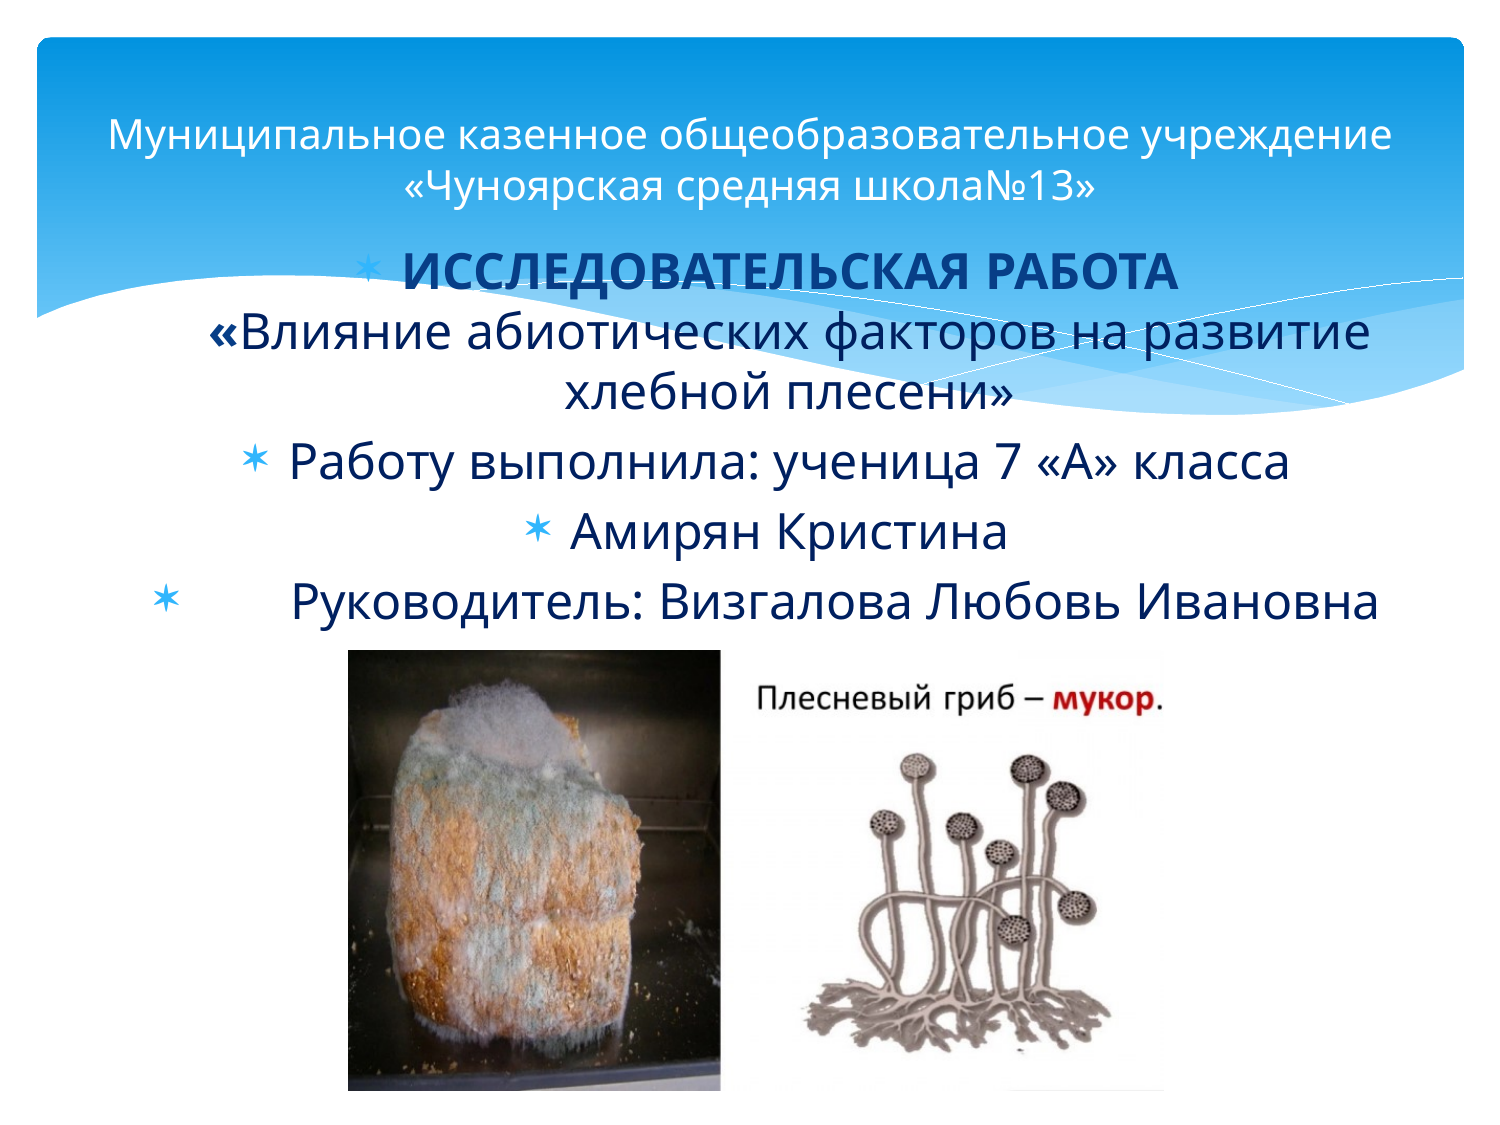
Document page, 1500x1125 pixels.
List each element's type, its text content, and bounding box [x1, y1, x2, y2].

list ИССЛЕДОВАТЕЛЬСКАЯ РАБОТА «Влияние абиотических факторов на развитие хлебной плесени» Работу выполнила: ученица 7 «А» класса Амирян Кристина Руководитель: Визгалова Любовь Ивановна « [135, 261, 1400, 1047]
title Муниципальное казенное общеобразовательное учреждение «Чуноярская средняя школа№13» [75, 55, 1425, 261]
picture [348, 650, 1164, 1092]
